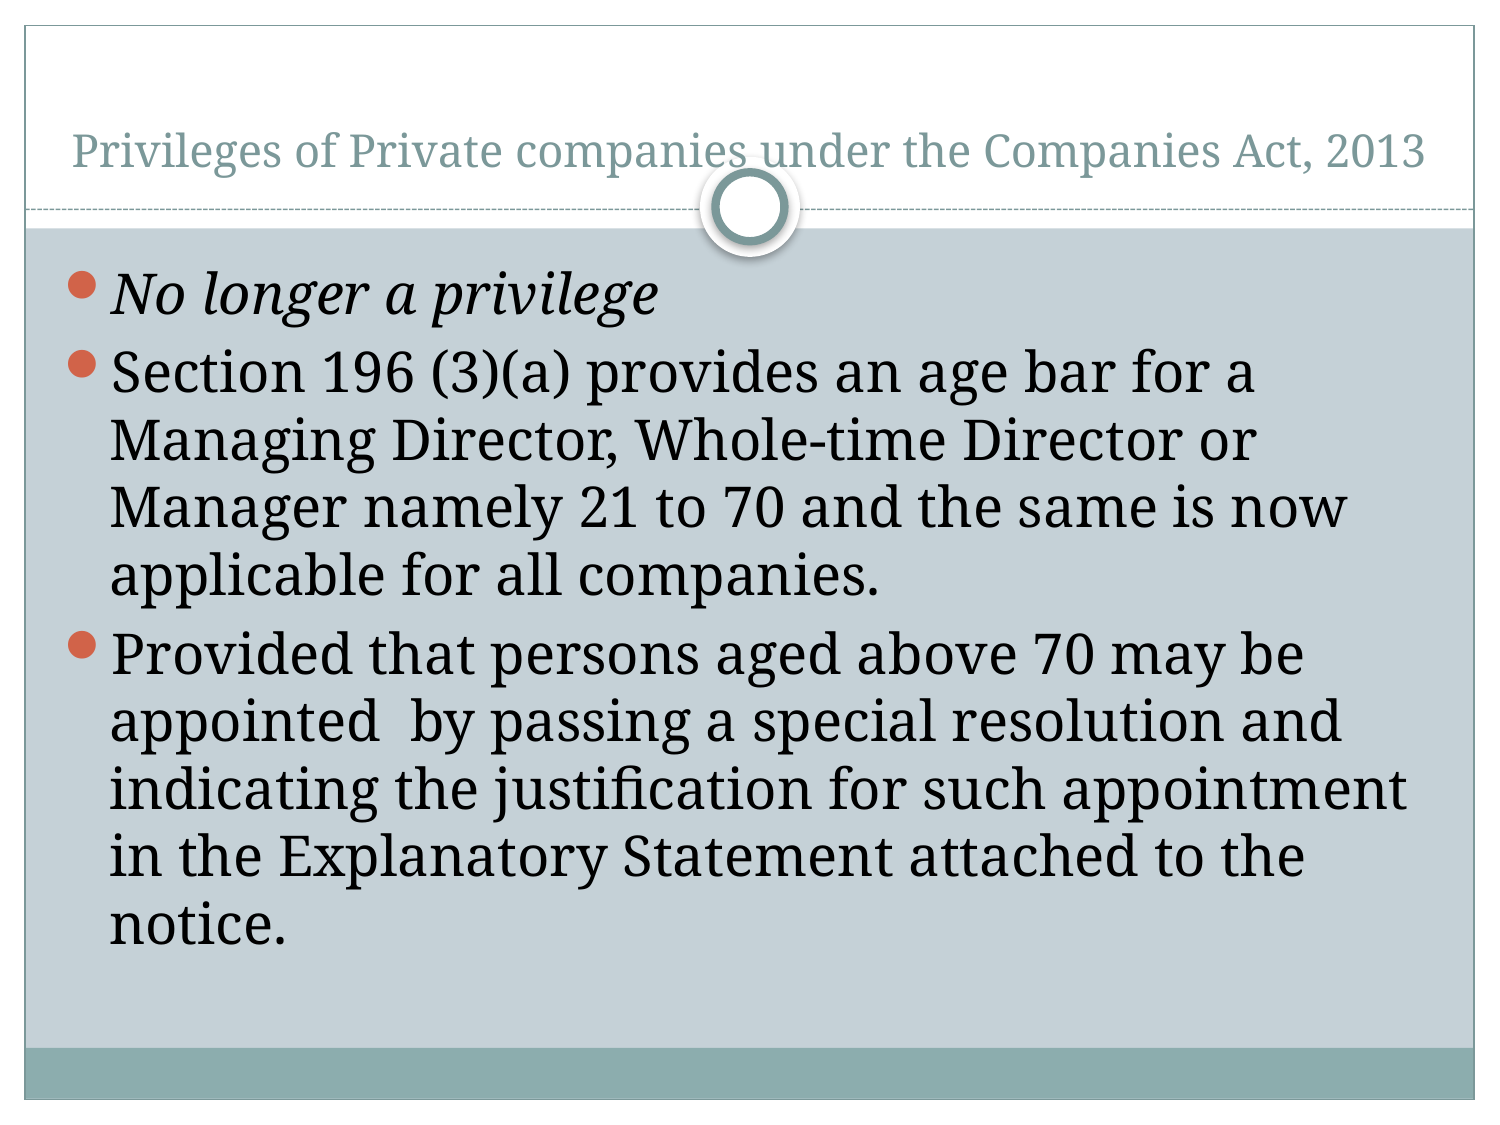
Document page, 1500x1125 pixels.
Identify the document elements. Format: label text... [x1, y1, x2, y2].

title Privileges of Private companies under the Companies Act, 2013 [49, 60, 1450, 185]
list No longer a privilege Section 196 (3)(a) provides an age bar for a Managing Director, Whole-time Director or Manager namely 21 to 70 and the same is now applicable for all companies. Provided that persons aged above 70 may be appointed by passing a special resolution and indicating the justification for such appointment in the Explanatory Statement attached to the notice. [49, 250, 1445, 1001]
